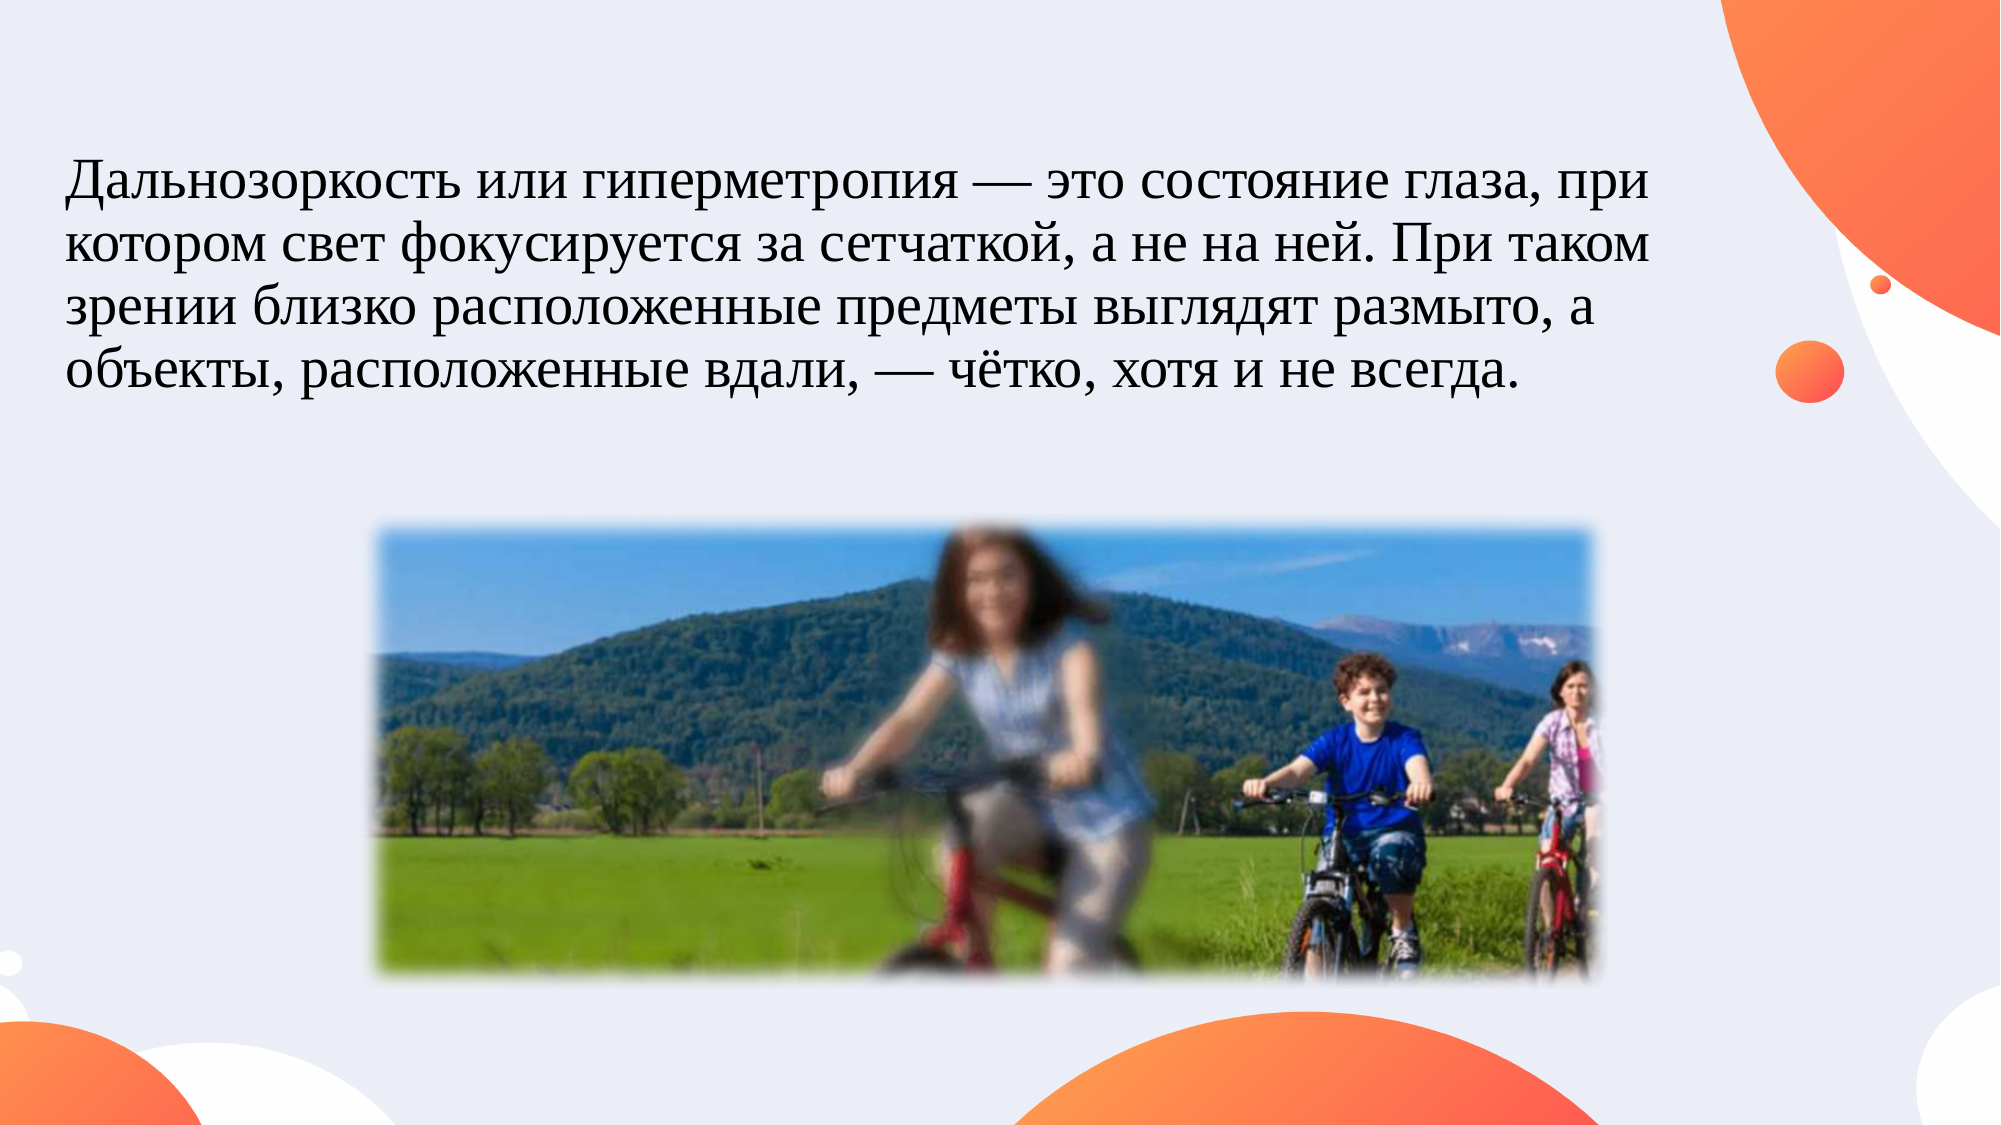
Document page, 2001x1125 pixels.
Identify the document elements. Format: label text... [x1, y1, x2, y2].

picture [0, 0, 2000, 1125]
title Дальнозоркость или гиперметропия — это состояние глаза, при котором свет фокусируется за сетчаткой, а не на ней. При таком зрении близко расположенные предметы выглядят размыто, а объекты, расположенные вдали, — чётко, хотя и не всегда. [50, 37, 1725, 512]
